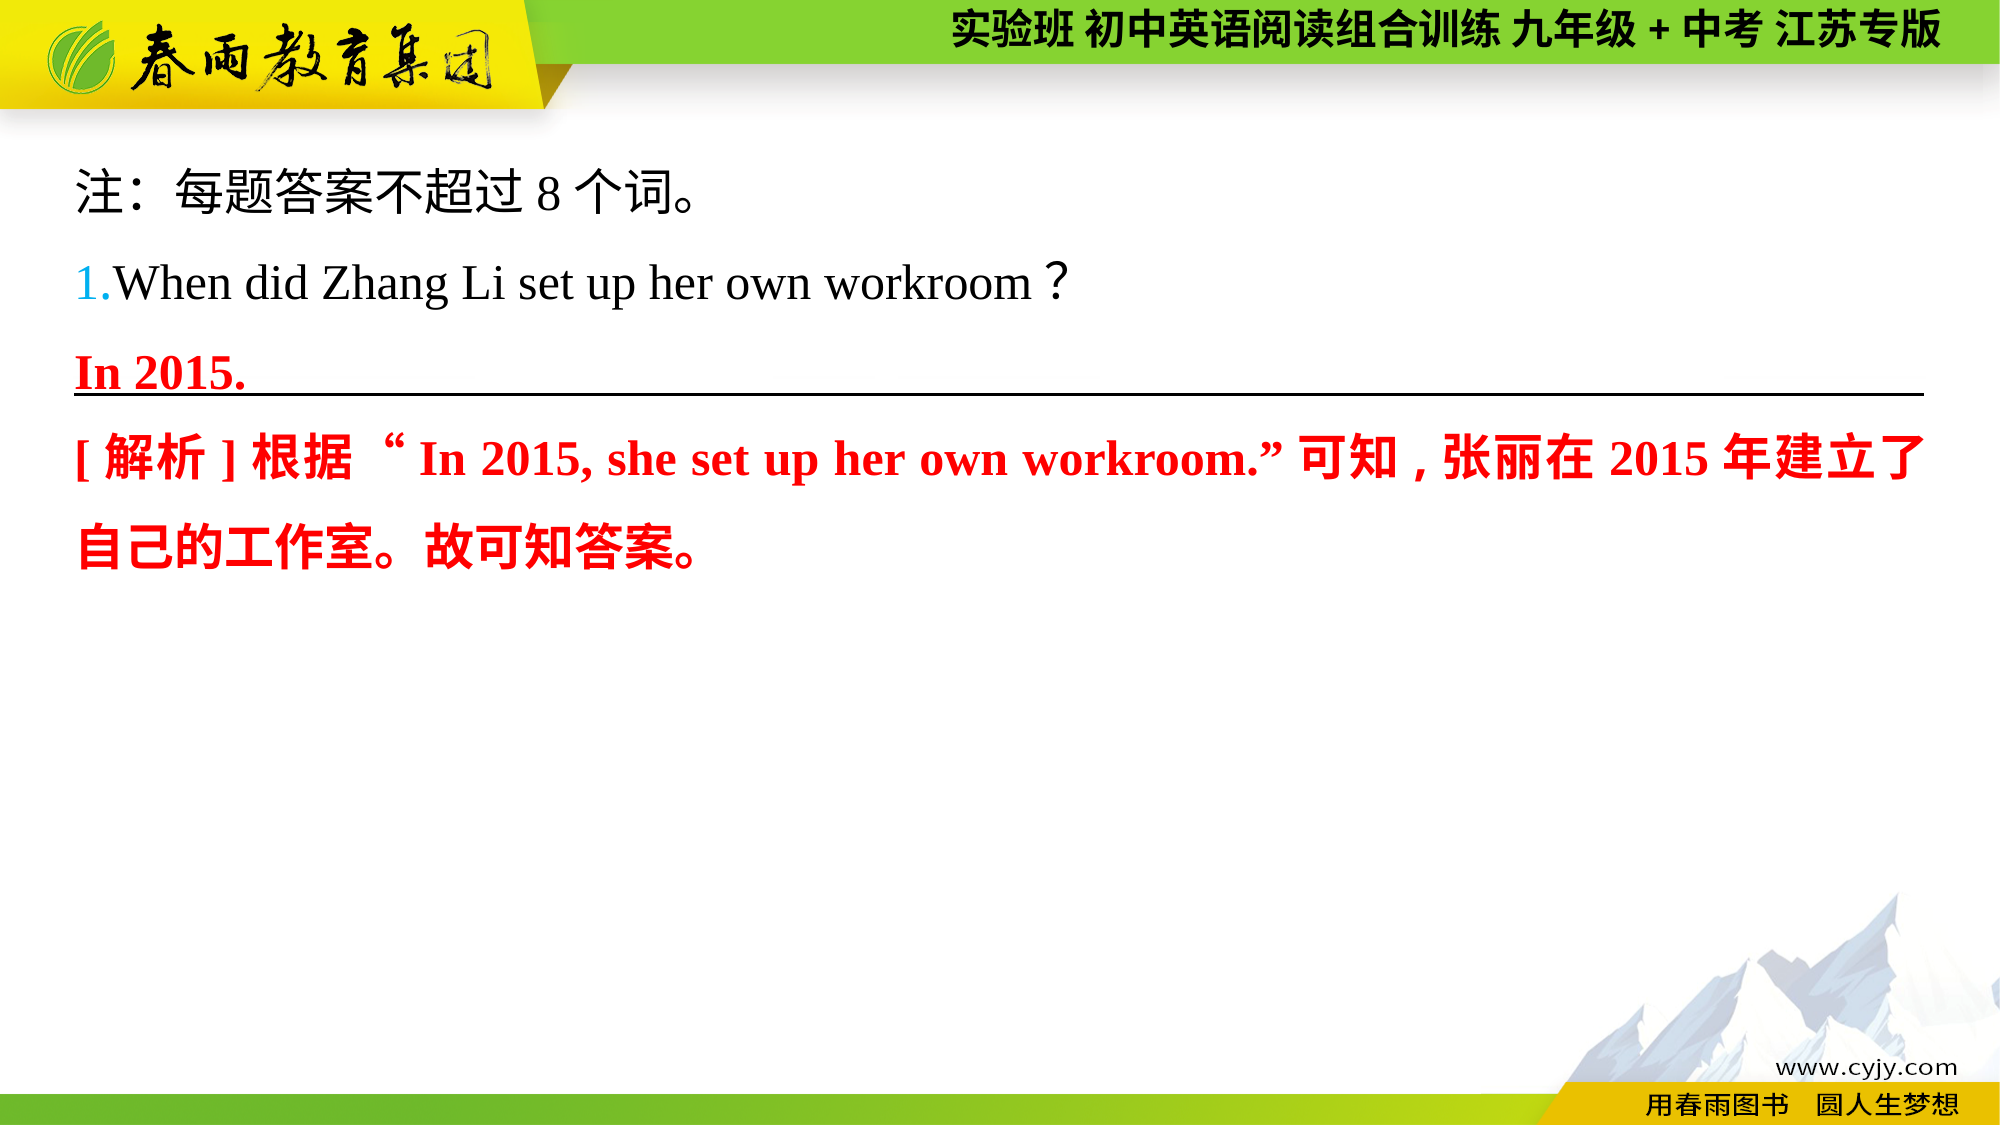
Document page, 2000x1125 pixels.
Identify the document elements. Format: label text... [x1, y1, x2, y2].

text_box In 2015. [59, 302, 1944, 388]
list 注：每题答案不超过8个词。 1.When did Zhang Li set up her own workroom？ ———————— —— ———— ———— [59, 122, 1944, 302]
picture [0, 0, 2000, 1125]
text_box [解析]根据“In 2015, she set up her own workroom.”可知,张丽在2015年建立了自己的工作室。故可知答案。 [59, 388, 1944, 584]
